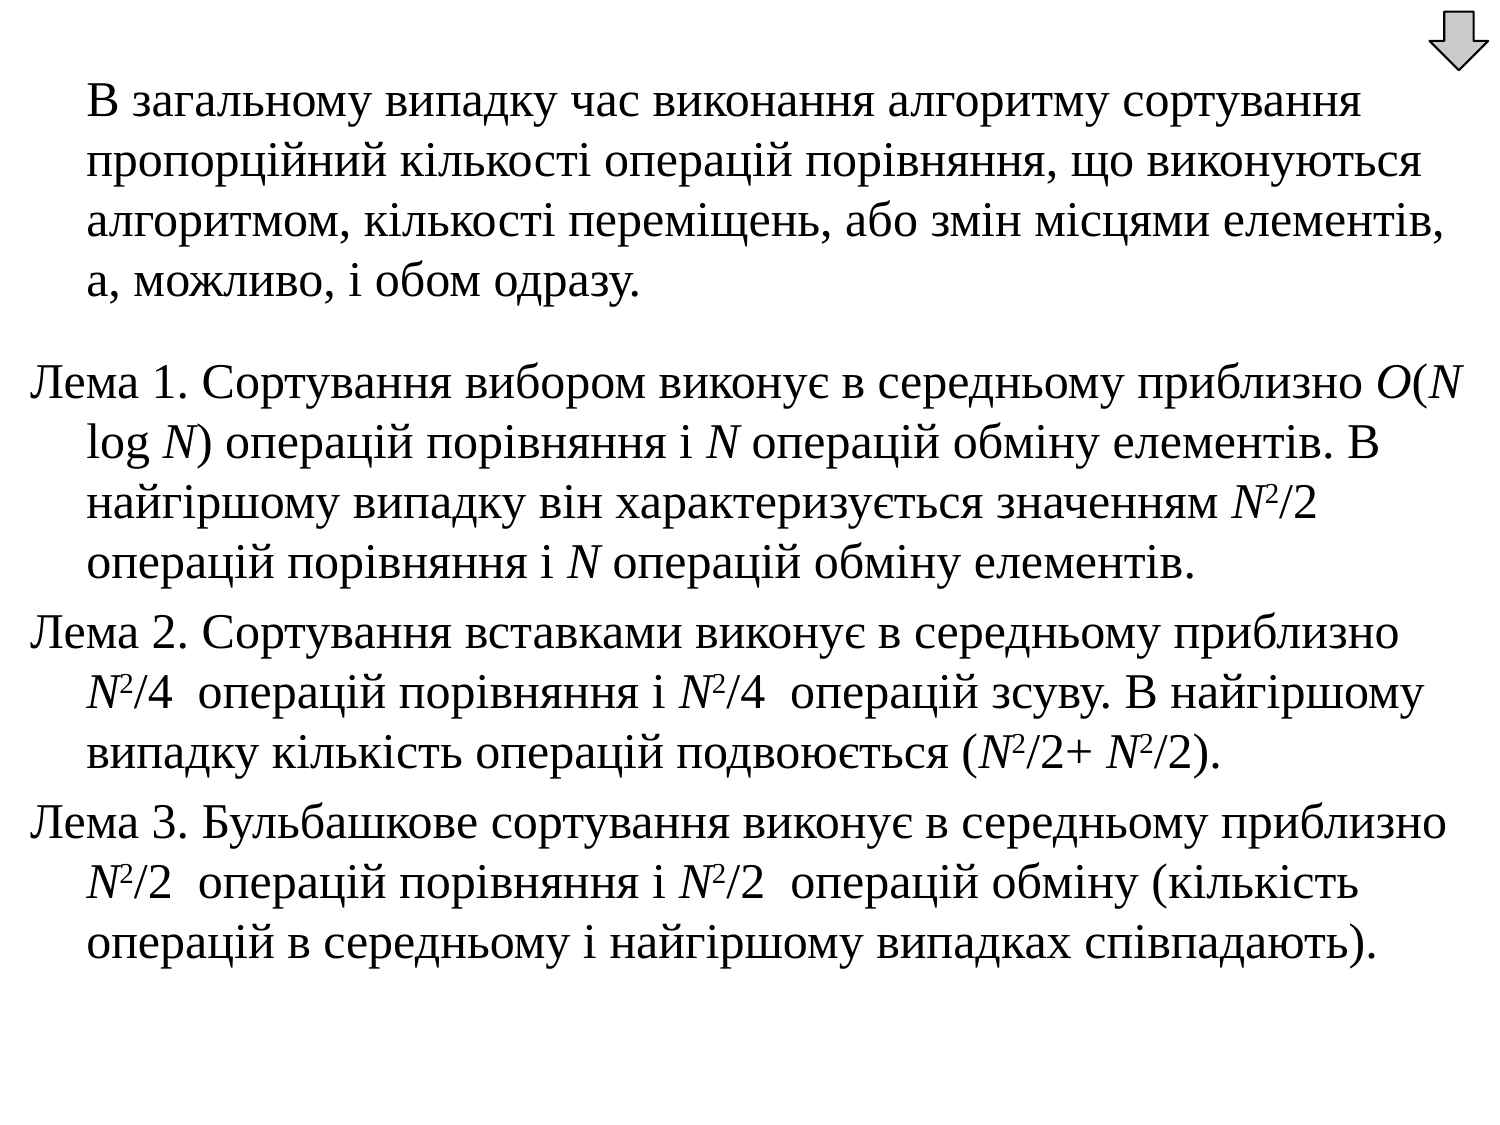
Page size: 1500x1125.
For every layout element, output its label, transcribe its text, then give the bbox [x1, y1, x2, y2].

text_box [1429, 11, 1489, 71]
list В загальному випадку час виконання алгоритму сортування пропорційний кількості операцій порівняння, що виконуються алгоритмом, кількості переміщень, або змін місцями елементів, а, можливо, і обом одразу. Лема 1. Сортування вибором виконує в середньому приблизно O(N log N) операцій порівняння і N операцій обміну елементів. В найгіршому випадку він характеризується значенням N2/2 операцій порівняння і N операцій обміну елементів. Лема 2. Сортування вставками виконує в середньому приблизно N2/4 операцій порівняння і N2/4 операцій зсуву. В найгіршому випадку кількість операцій подвоюється (N2/2+ N2/2). Лема 3. Бульбашкове сортування виконує в середньому приблизно N2/2 операцій порівняння і N2/2 операцій обміну (кількість операцій в середньому і найгіршому випадках співпадають). [0, 58, 1500, 1125]
